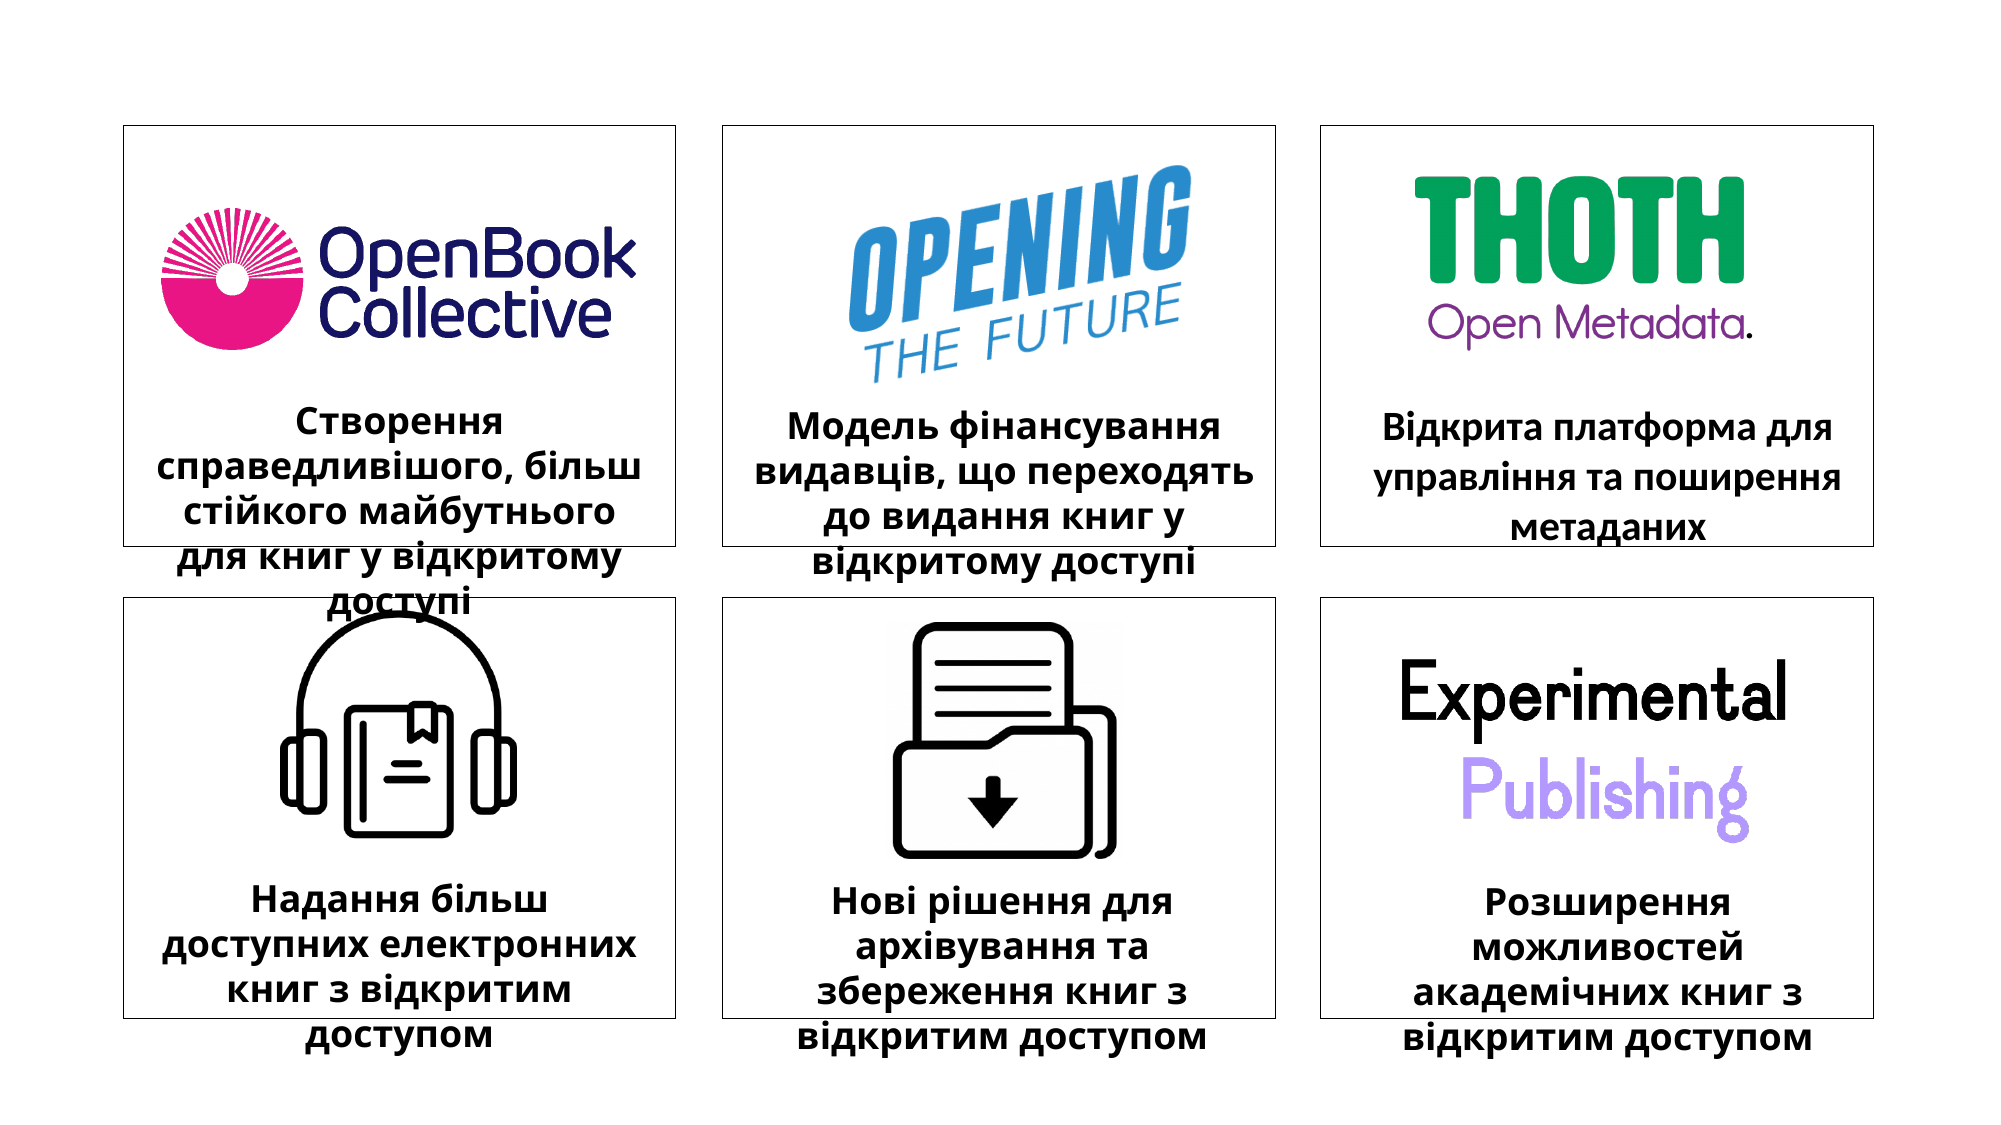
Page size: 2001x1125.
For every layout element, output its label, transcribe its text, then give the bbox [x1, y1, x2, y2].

text_box [1320, 597, 1874, 1019]
text_box [722, 597, 1276, 1019]
picture [1409, 113, 1785, 380]
picture [783, 160, 1201, 390]
text_box Створення справедливішого, більш стійкого майбутнього для книг у відкритому доступі [129, 389, 670, 630]
picture [161, 208, 636, 350]
text_box [722, 125, 1276, 547]
text_box [1320, 125, 1874, 547]
picture [886, 622, 1123, 859]
text_box Відкрита платформа для управління та поширення метаданих [1326, 391, 1890, 557]
picture [280, 606, 517, 842]
text_box [123, 125, 676, 547]
text_box Розширення можливостей академічних книг з відкритим доступом [1370, 870, 1846, 1066]
text_box Нові рішення для архівування та збереження книг з відкритим доступом [738, 869, 1267, 1065]
picture [1366, 648, 1939, 846]
text_box [123, 597, 676, 1019]
text_box Модель фінансування видавців, що переходять до видання книг у відкритому доступі [727, 394, 1281, 590]
text_box Надання більш доступних електронних книг з відкритим доступом [129, 867, 670, 1063]
